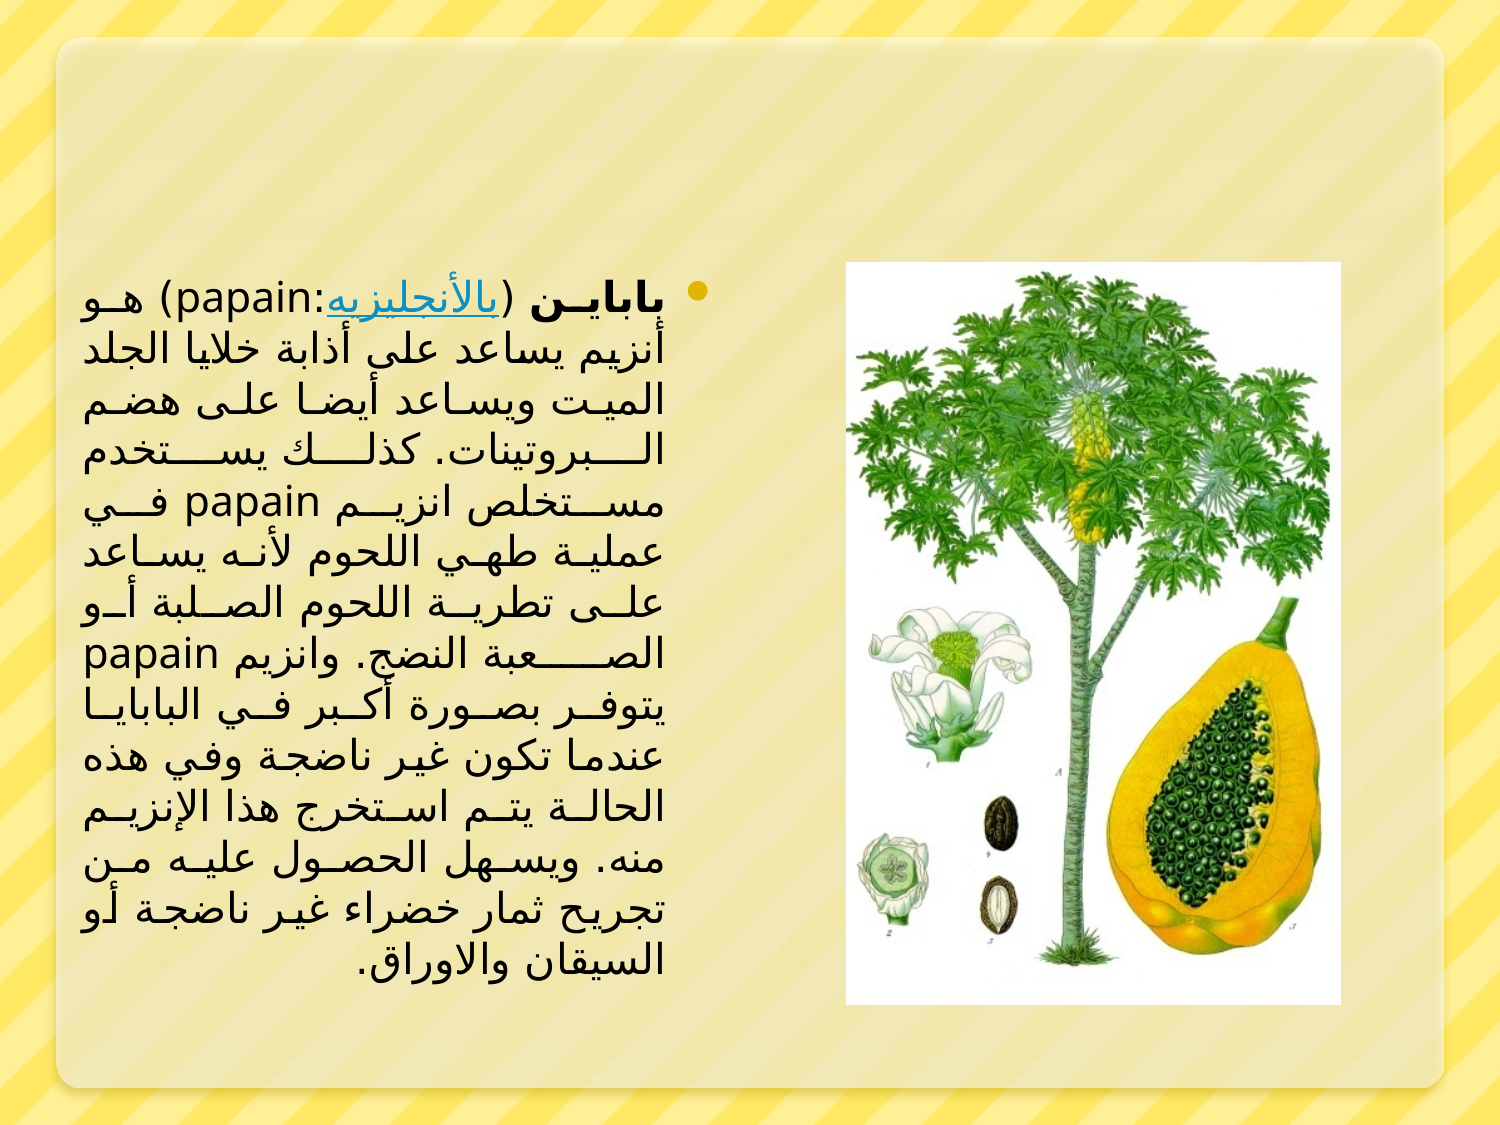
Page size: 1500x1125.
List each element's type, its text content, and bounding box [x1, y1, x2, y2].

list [846, 262, 1341, 1005]
list باباين (بالأنجليزيه:papain) هو أنزيم يساعد على أذابة خلايا الجلد الميت ويساعد أيضا على هضم البروتينات. كذلك يستخدم مستخلص انزيم papain في عملية طهي اللحوم لأنه يساعد على تطرية اللحوم الصلبة أو الصعبة النضج. وانزيم papain يتوفر بصورة أكبر في البابايا عندما تكون غير ناضجة وفي هذه الحالة يتم استخرج هذا الإنزيم منه. ويسهل الحصول عليه من تجريح ثمار خضراء غير ناضجة أو السيقان والاوراق. [75, 262, 738, 1005]
